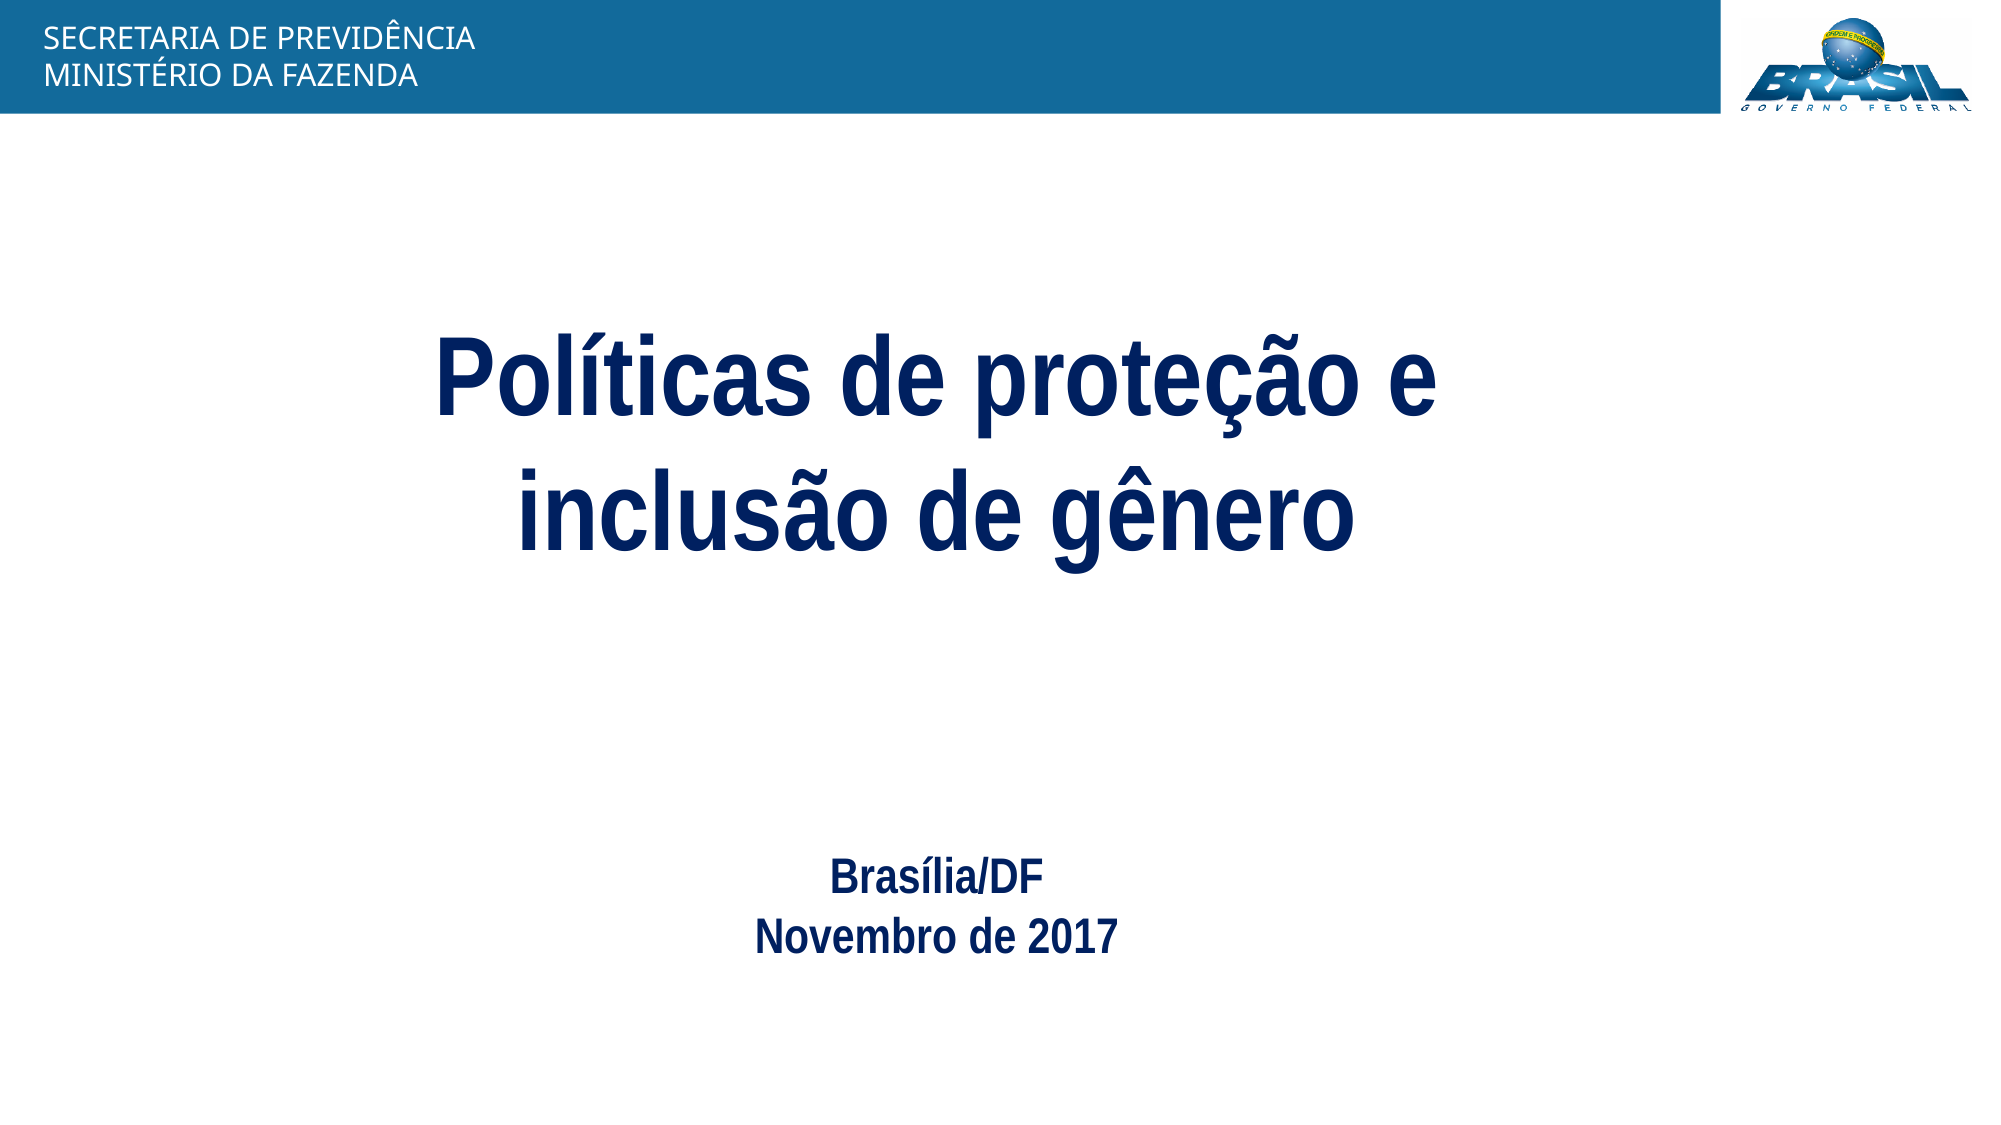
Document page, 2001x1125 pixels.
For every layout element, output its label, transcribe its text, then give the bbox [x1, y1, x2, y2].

text_box Políticas de proteção e inclusão de gênero Brasília/DF Novembro de 2017 [267, 160, 1607, 971]
picture [1741, 18, 1972, 111]
